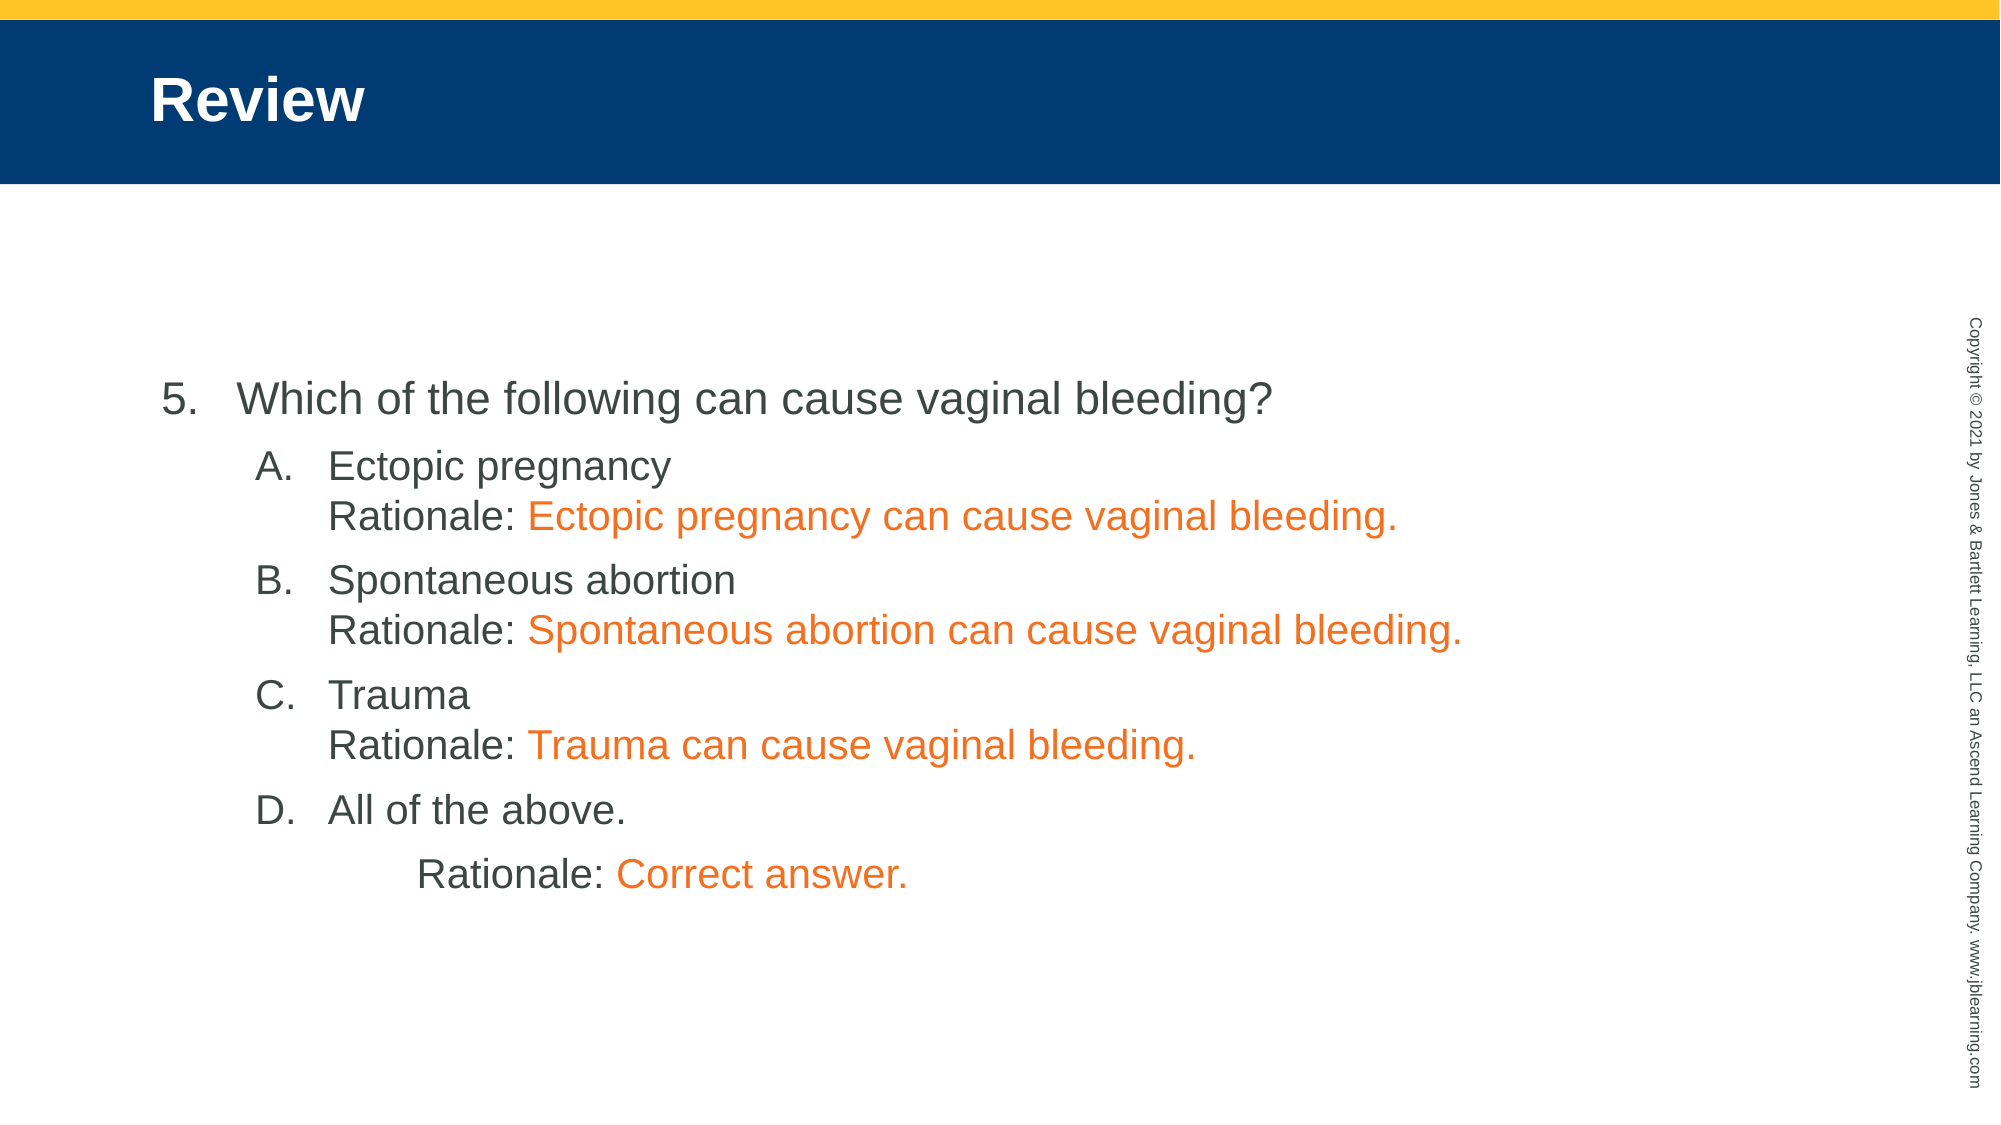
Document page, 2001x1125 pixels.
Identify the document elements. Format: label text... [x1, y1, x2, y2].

title Review [0, 19, 2000, 185]
list Which of the following can cause vaginal bleeding? Ectopic pregnancy Rationale: Ectopic pregnancy can cause vaginal bleeding. Spontaneous abortion Rationale: Spontaneous abortion can cause vaginal bleeding. Trauma Rationale: Trauma can cause vaginal bleeding. All of the above. Rationale: Correct answer. [146, 361, 1859, 1016]
